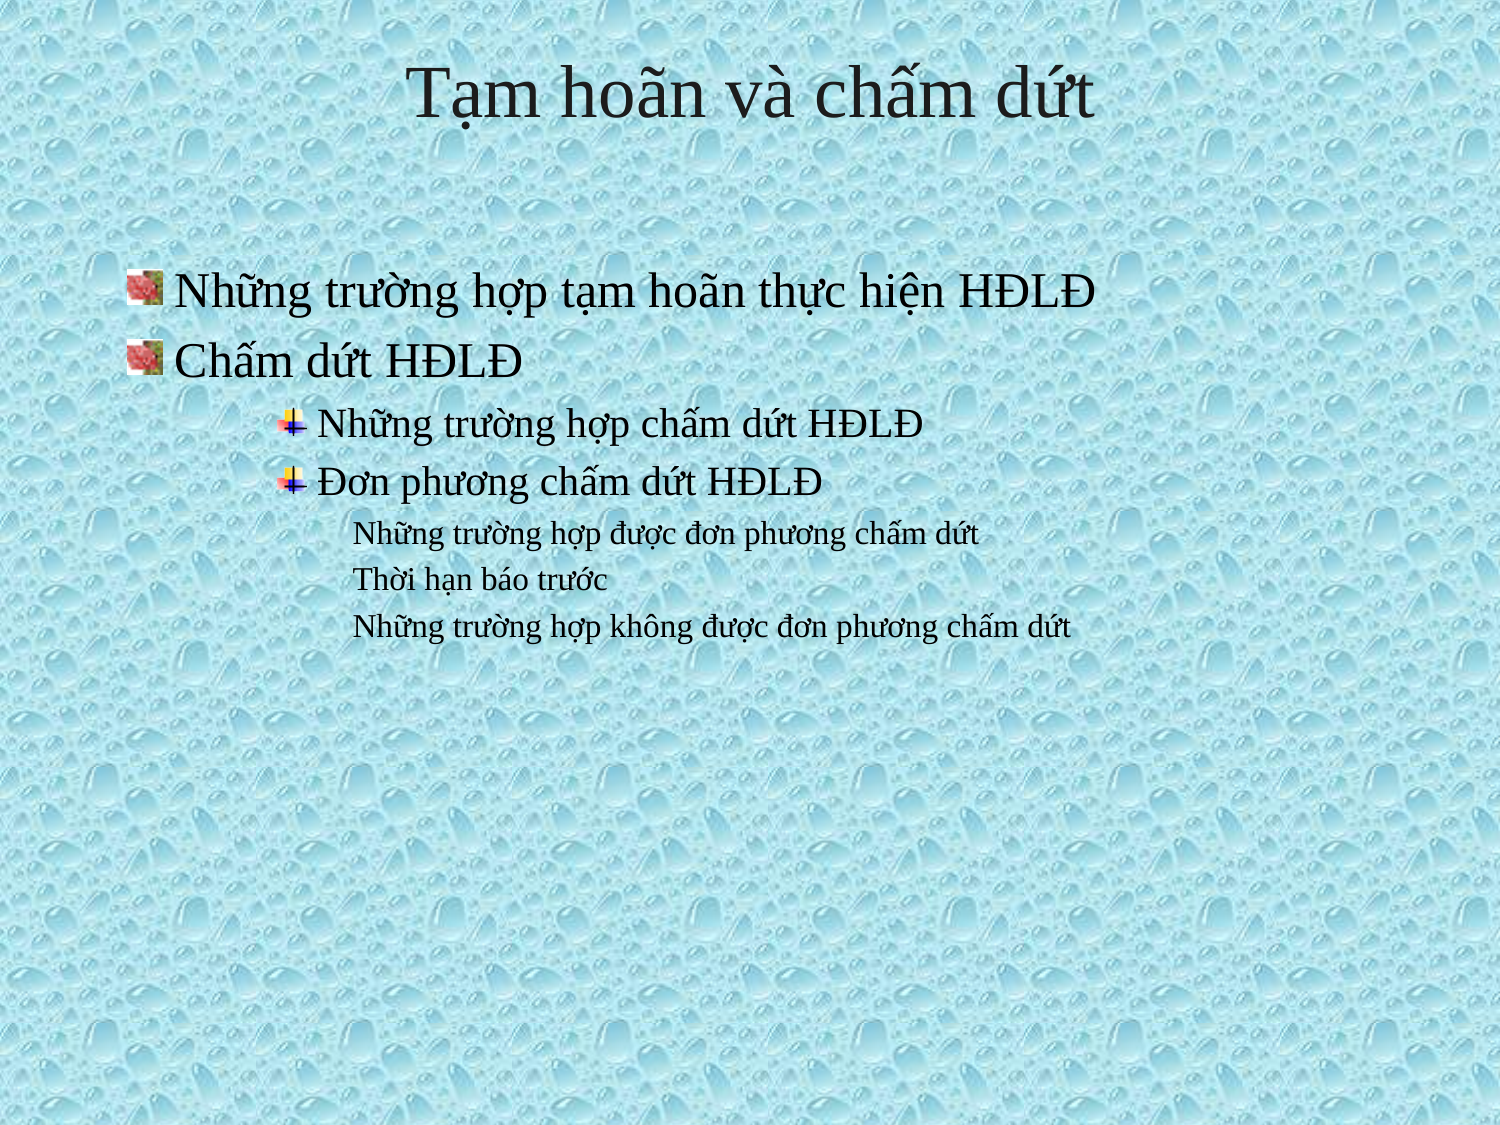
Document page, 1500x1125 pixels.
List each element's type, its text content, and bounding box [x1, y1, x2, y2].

title Tạm hoãn và chấm dứt [112, 0, 1388, 176]
subtitle Những trường hợp tạm hoãn thực hiện HĐLĐ Chấm dứt HĐLĐ Những trường hợp chấm dứt HĐLĐ Đơn phương chấm dứt HĐLĐ Những trường hợp được đơn phương chấm dứt Thời hạn báo trước Những trường hợp không được đơn phương chấm dứt [112, 249, 1401, 976]
picture [0, 0, 1500, 1125]
